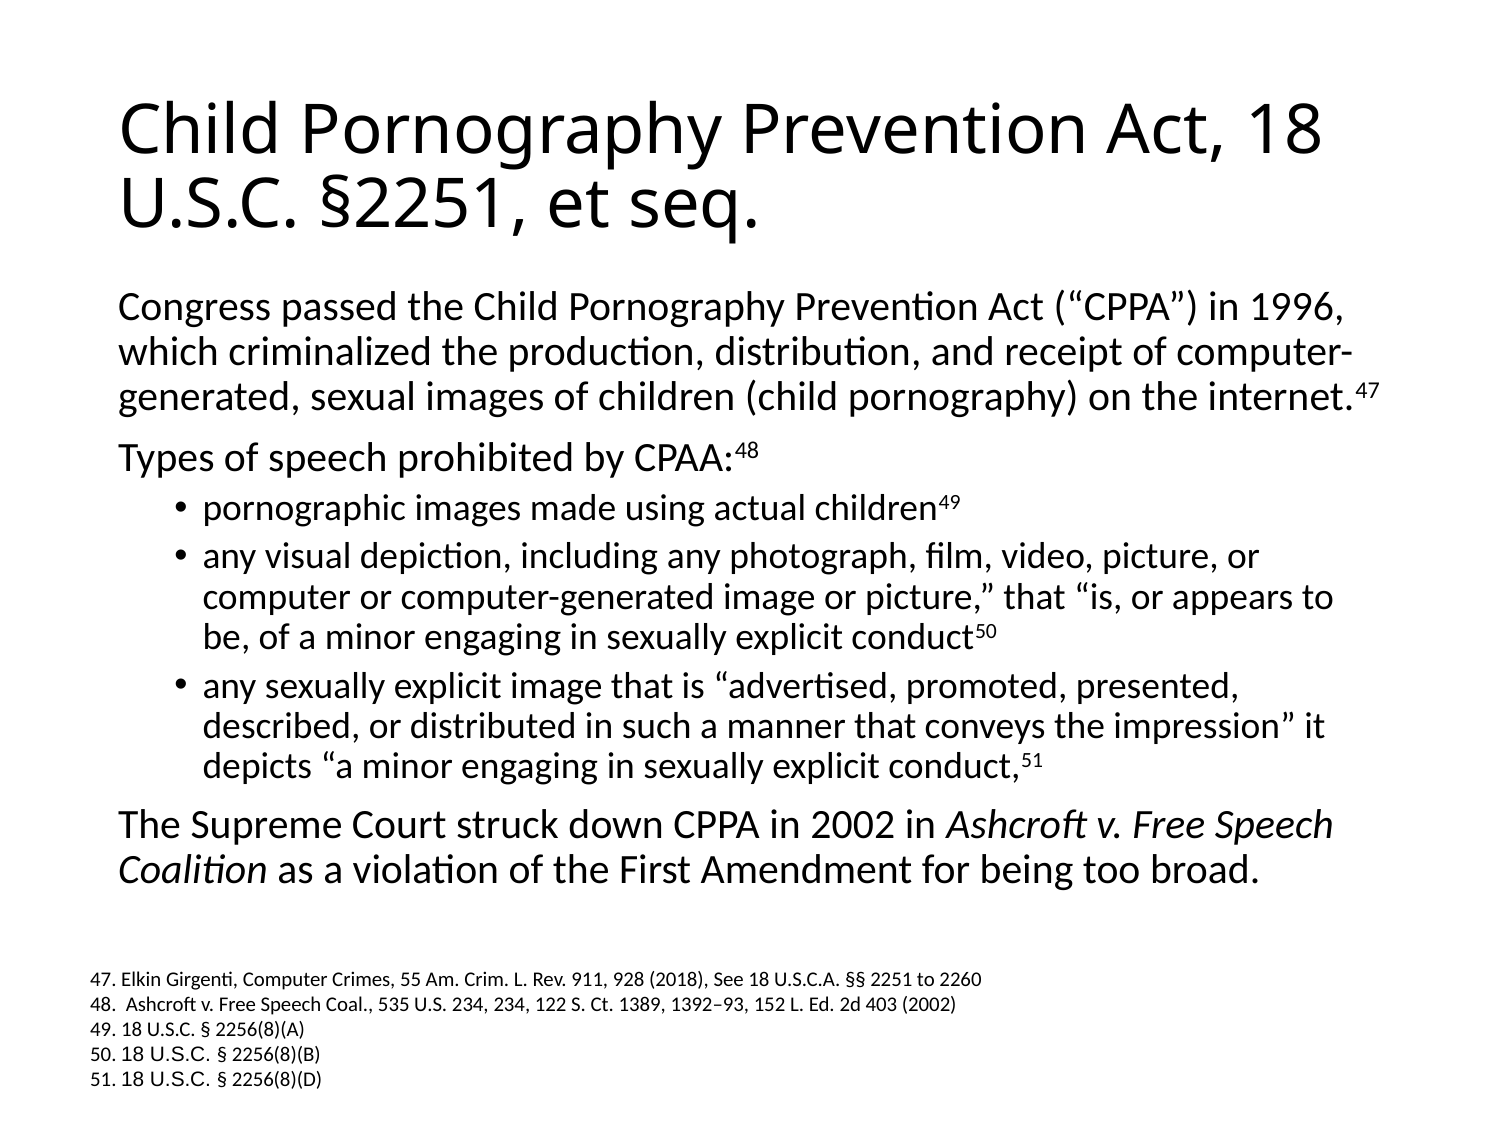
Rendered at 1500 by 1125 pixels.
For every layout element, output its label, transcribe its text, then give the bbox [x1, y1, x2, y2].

text_box 47. Elkin Girgenti, Computer Crimes, 55 Am. Crim. L. Rev. 911, 928 (2018), See 18 U.S.C.A. §§ 2251 to 2260 48. Ashcroft v. Free Speech Coal., 535 U.S. 234, 234, 122 S. Ct. 1389, 1392–93, 152 L. Ed. 2d 403 (2002) 49. 18 U.S.C. § 2256(8)(A) 50. 18 U.S.C. § 2256(8)(B) 51. 18 U.S.C. § 2256(8)(D) [75, 958, 1385, 1123]
title Child Pornography Prevention Act, 18 U.S.C. §2251, et seq. [102, 59, 1398, 277]
list Congress passed the Child Pornography Prevention Act (“CPPA”) in 1996, which criminalized the production, distribution, and receipt of computer-generated, sexual images of children (child pornography) on the internet.47 Types of speech prohibited by CPAA:48 pornographic images made using actual children49 any visual depiction, including any photograph, film, video, picture, or computer or computer-generated image or picture,” that “is, or appears to be, of a minor engaging in sexually explicit conduct50 any sexually explicit image that is “advertised, promoted, presented, described, or distributed in such a manner that conveys the impression” it depicts “a minor engaging in sexually explicit conduct,51 The Supreme Court struck down CPPA in 2002 in Ashcroft v. Free Speech Coalition as a violation of the First Amendment for being too broad. [102, 277, 1398, 992]
